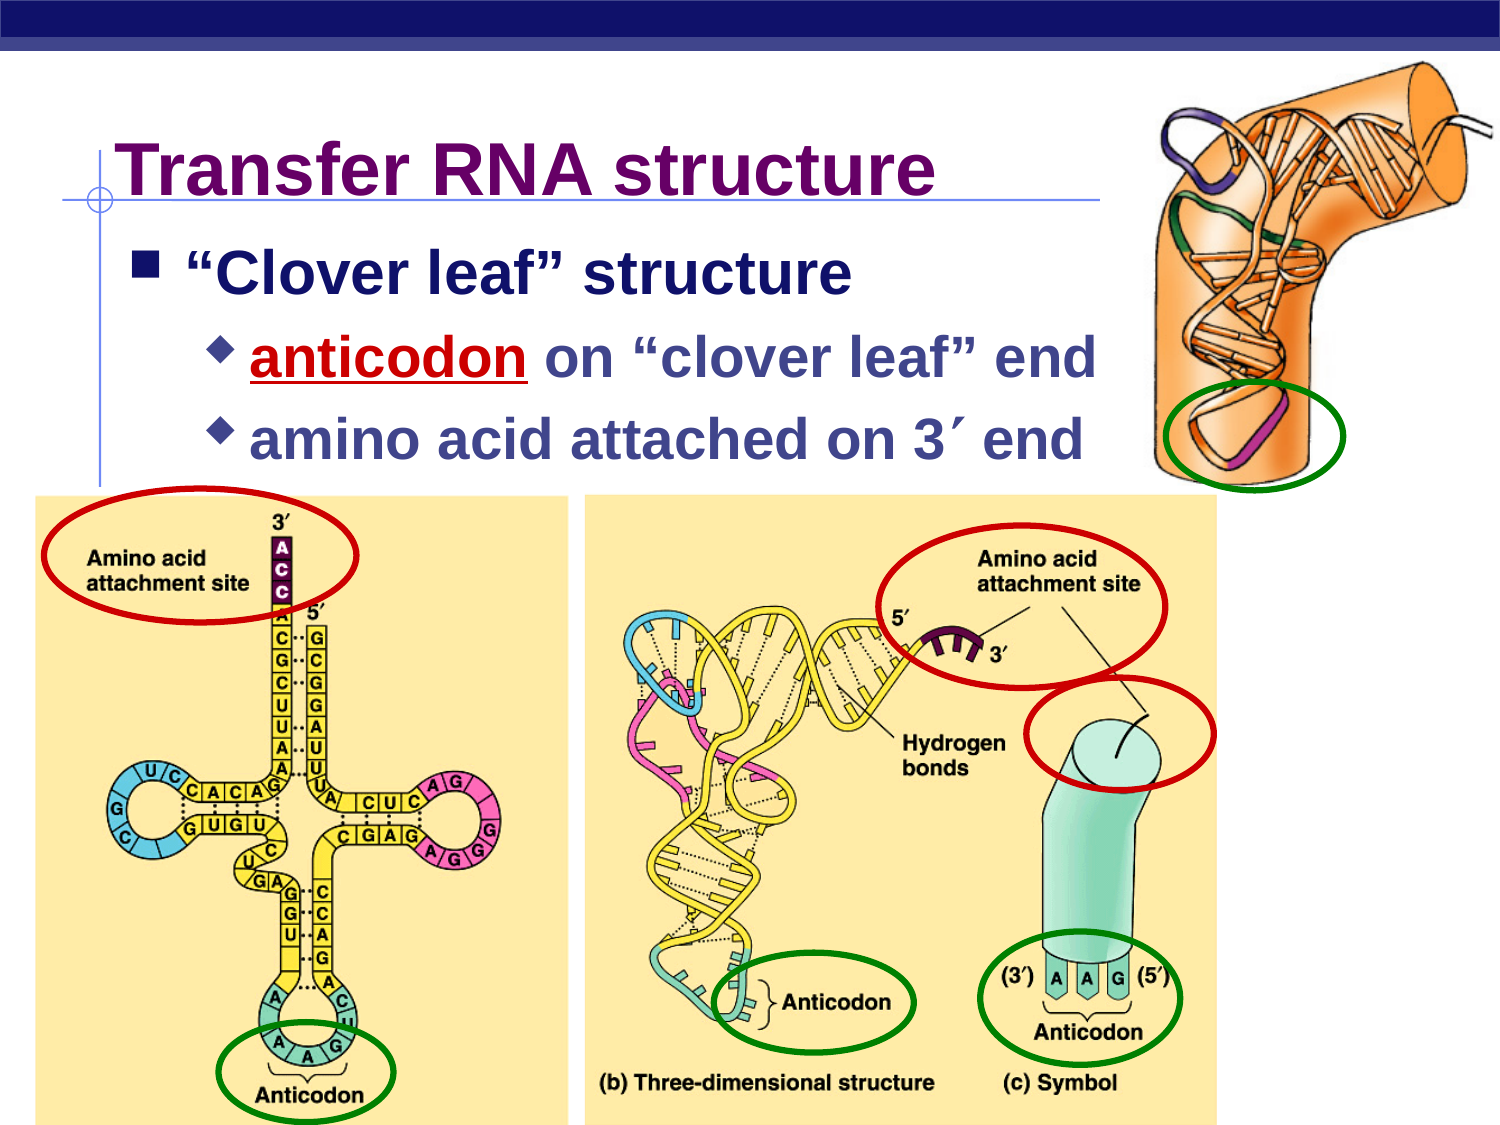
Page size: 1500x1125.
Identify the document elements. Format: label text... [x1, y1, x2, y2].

picture [26, 60, 1500, 1125]
title Transfer RNA structure [99, 112, 1132, 238]
list “Clover leaf” structure anticodon on “clover leaf” end amino acid attached on 3 end [113, 224, 1132, 485]
